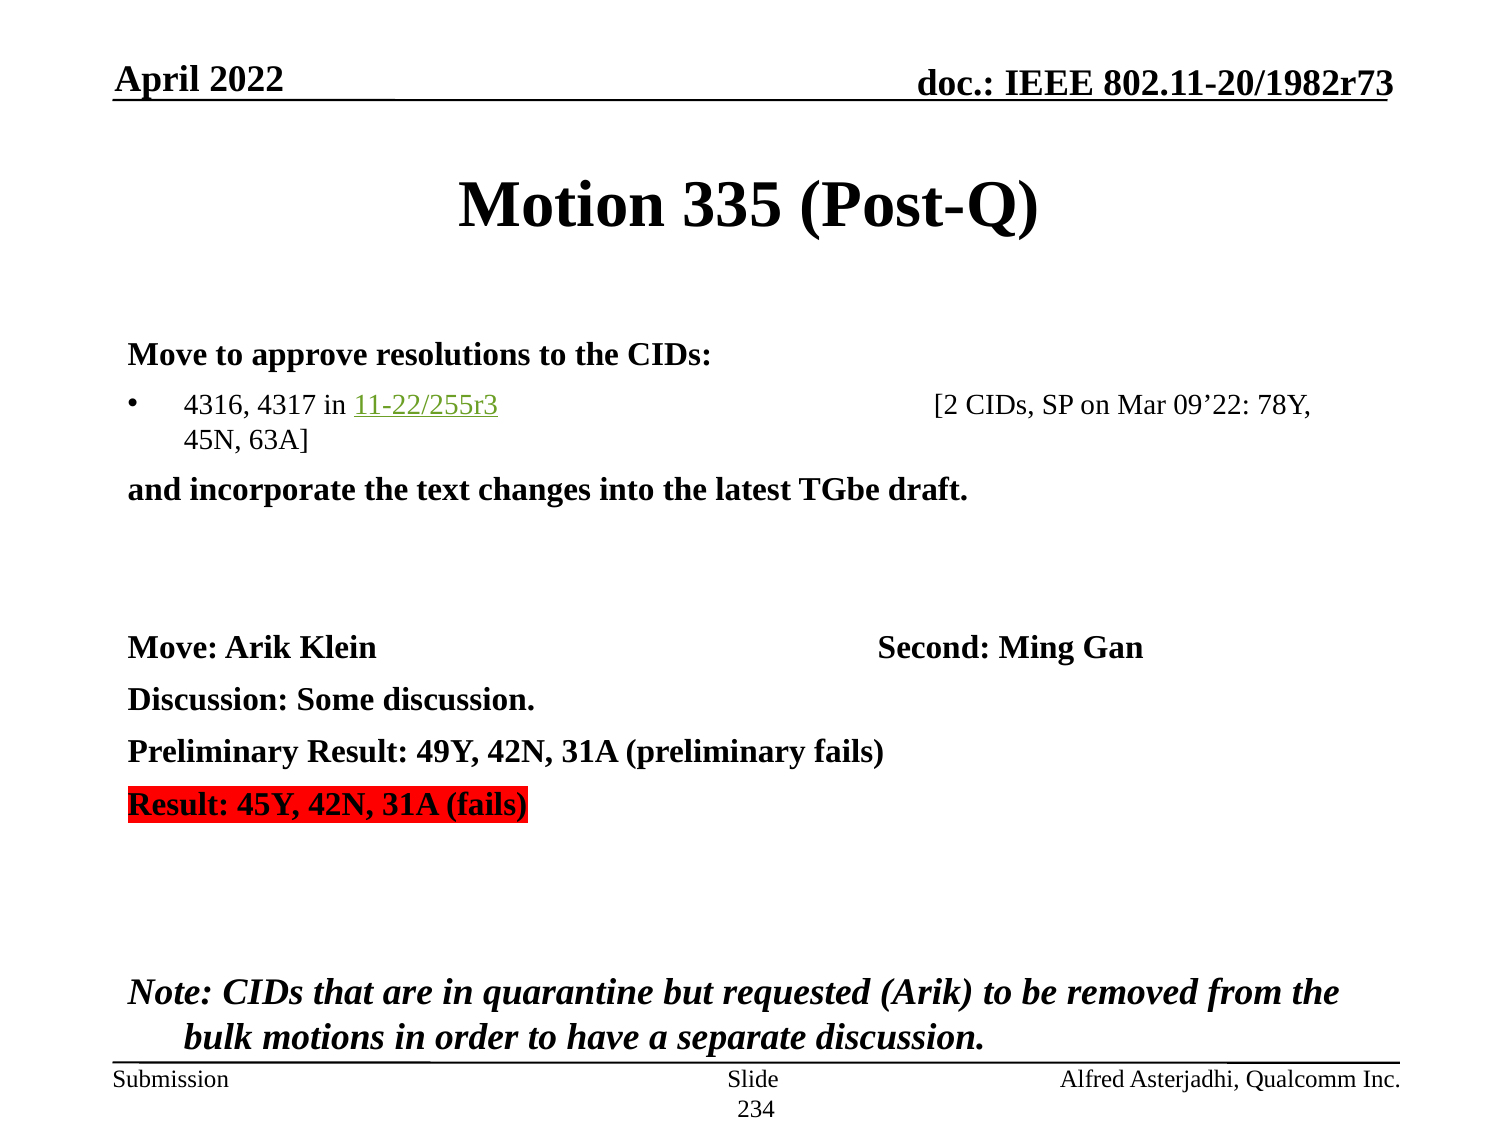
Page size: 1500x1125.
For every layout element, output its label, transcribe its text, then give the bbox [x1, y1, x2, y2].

footer Alfred Asterjadhi, Qualcomm Inc. [878, 1061, 1402, 1093]
title Motion 335 (Post-Q) [112, 112, 1388, 288]
slide_number Slide 234 [712, 1061, 800, 1123]
list Move to approve resolutions to the CIDs: 4316, 4317 in 11-22/255r3 [2 CIDs, SP on Mar 09’22: 78Y, 45N, 63A] and incorporate the text changes into the latest TGbe draft. Move: Arik Klein Second: Ming Gan Discussion: Some discussion. Preliminary Result: 49Y, 42N, 31A (preliminary fails) Result: 45Y, 42N, 31A (fails) Note: CIDs that are in quarantine but requested (Arik) to be removed from the bulk motions in order to have a separate discussion. [112, 324, 1388, 1000]
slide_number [114, 54, 423, 100]
